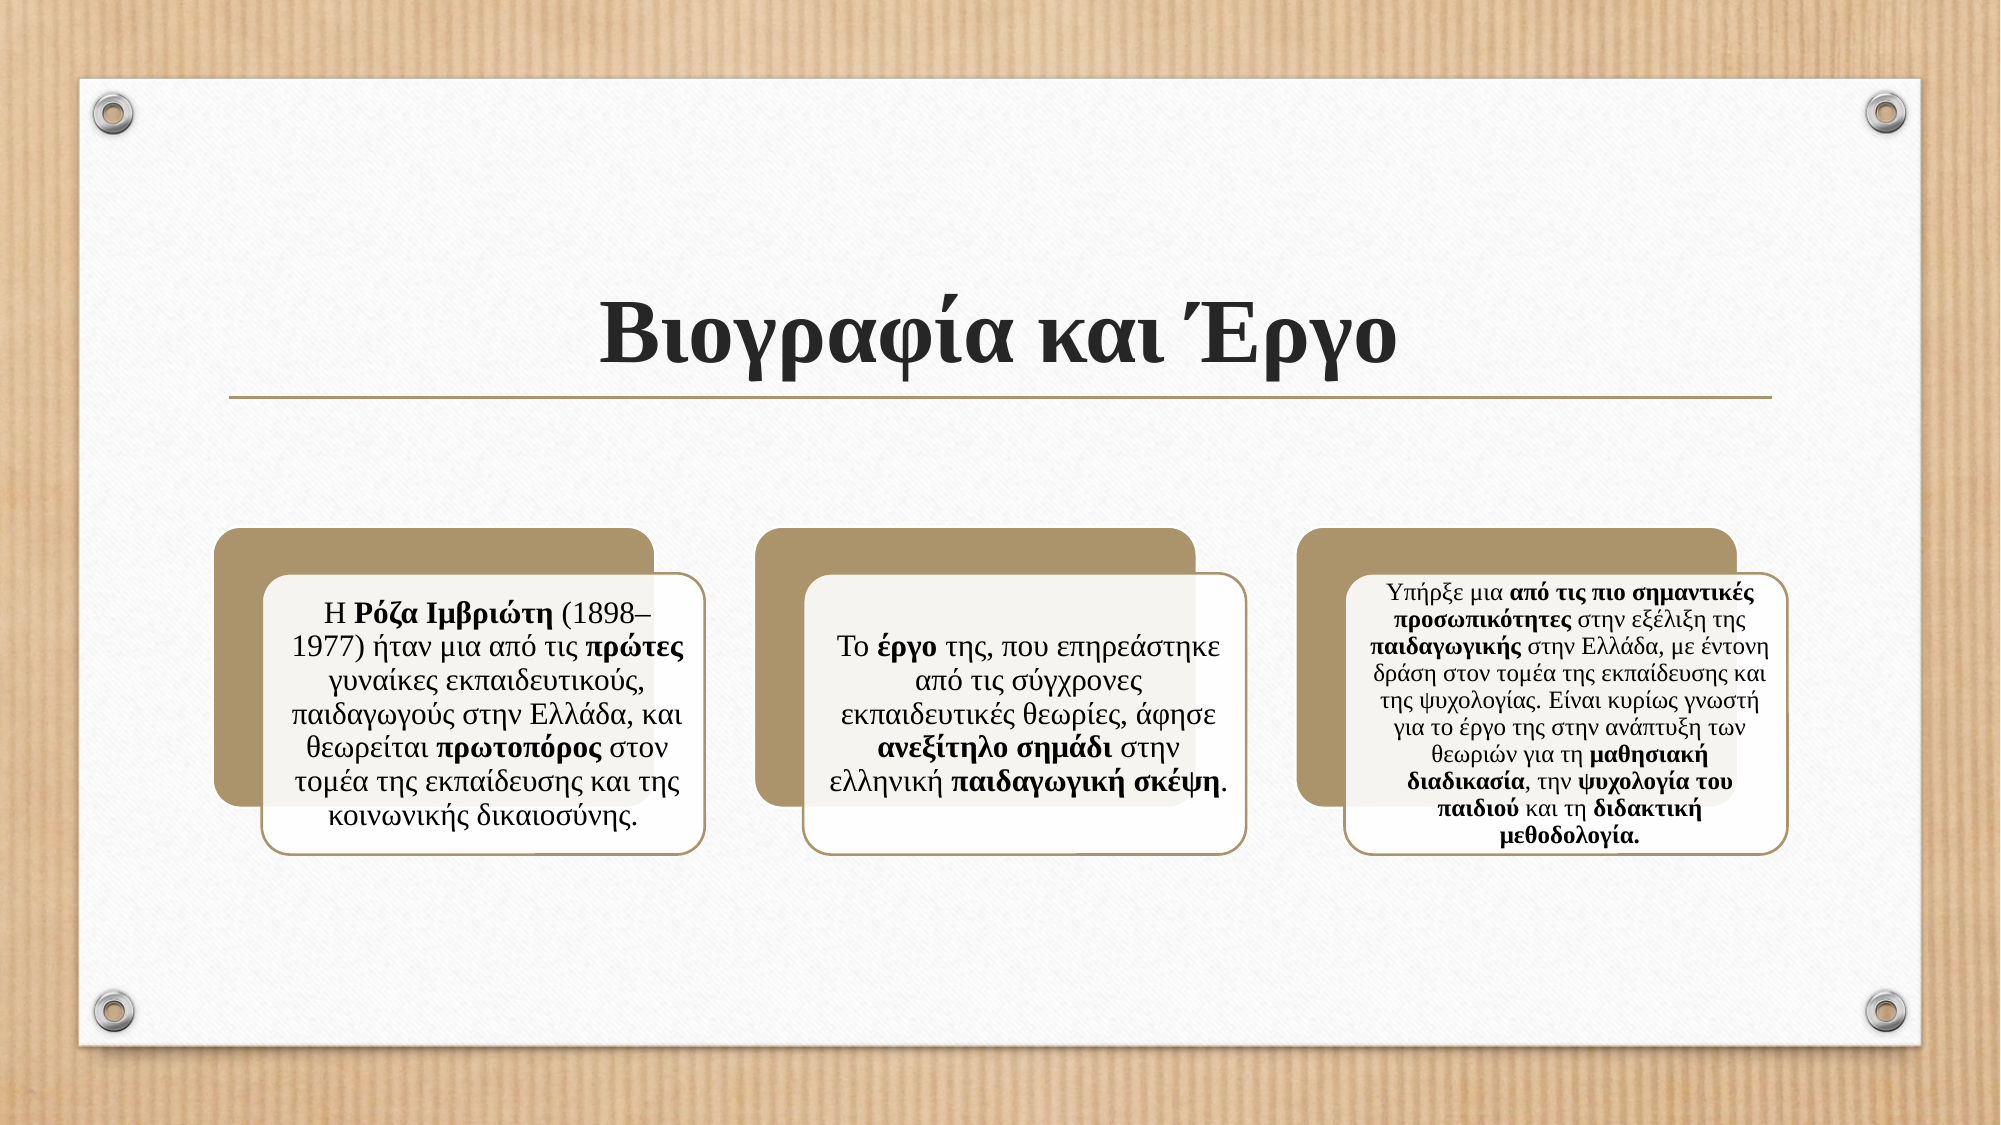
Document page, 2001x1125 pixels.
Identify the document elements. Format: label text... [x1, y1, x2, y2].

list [212, 454, 1788, 927]
picture [0, 0, 2001, 1125]
title Βιογραφία και Έργο [212, 225, 1788, 440]
